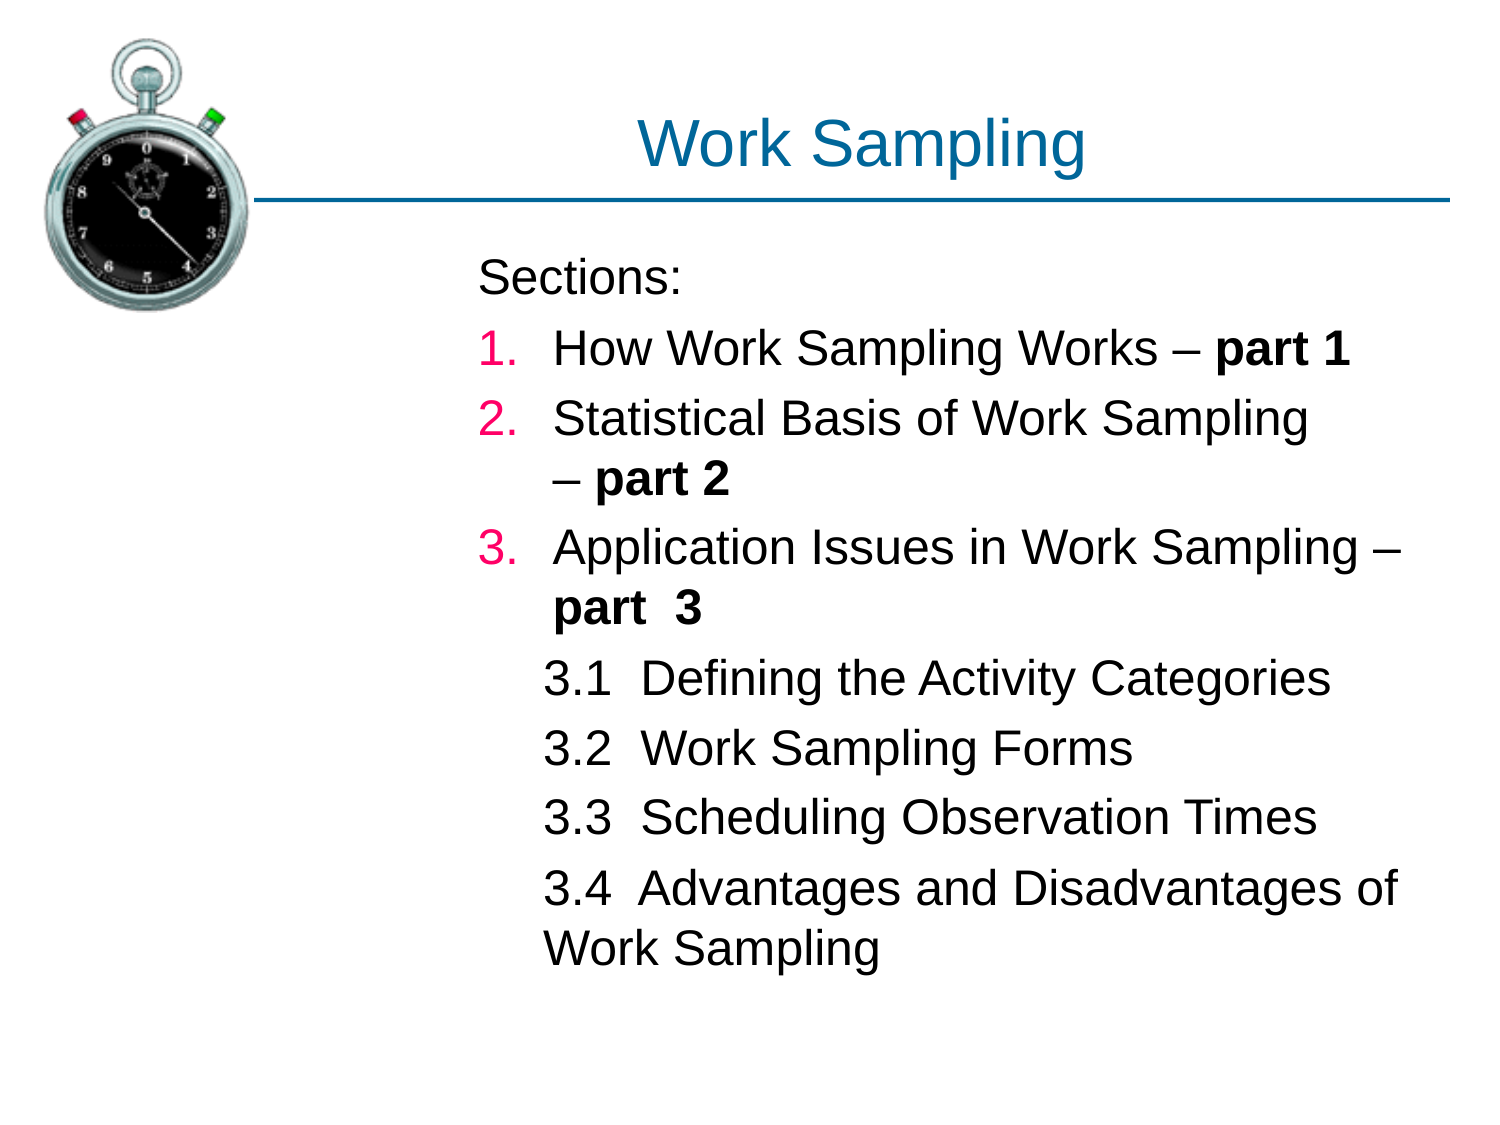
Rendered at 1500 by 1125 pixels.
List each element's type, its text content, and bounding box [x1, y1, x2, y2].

list Sections: How Work Sampling Works – part 1 Statistical Basis of Work Sampling – part 2 Application Issues in Work Sampling – part 3 3.1 Defining the Activity Categories 3.2 Work Sampling Forms 3.3 Scheduling Observation Times 3.4 Advantages and Disadvantages of Work Sampling [462, 237, 1475, 1088]
title Work Sampling [275, 37, 1450, 188]
picture [37, 37, 254, 313]
